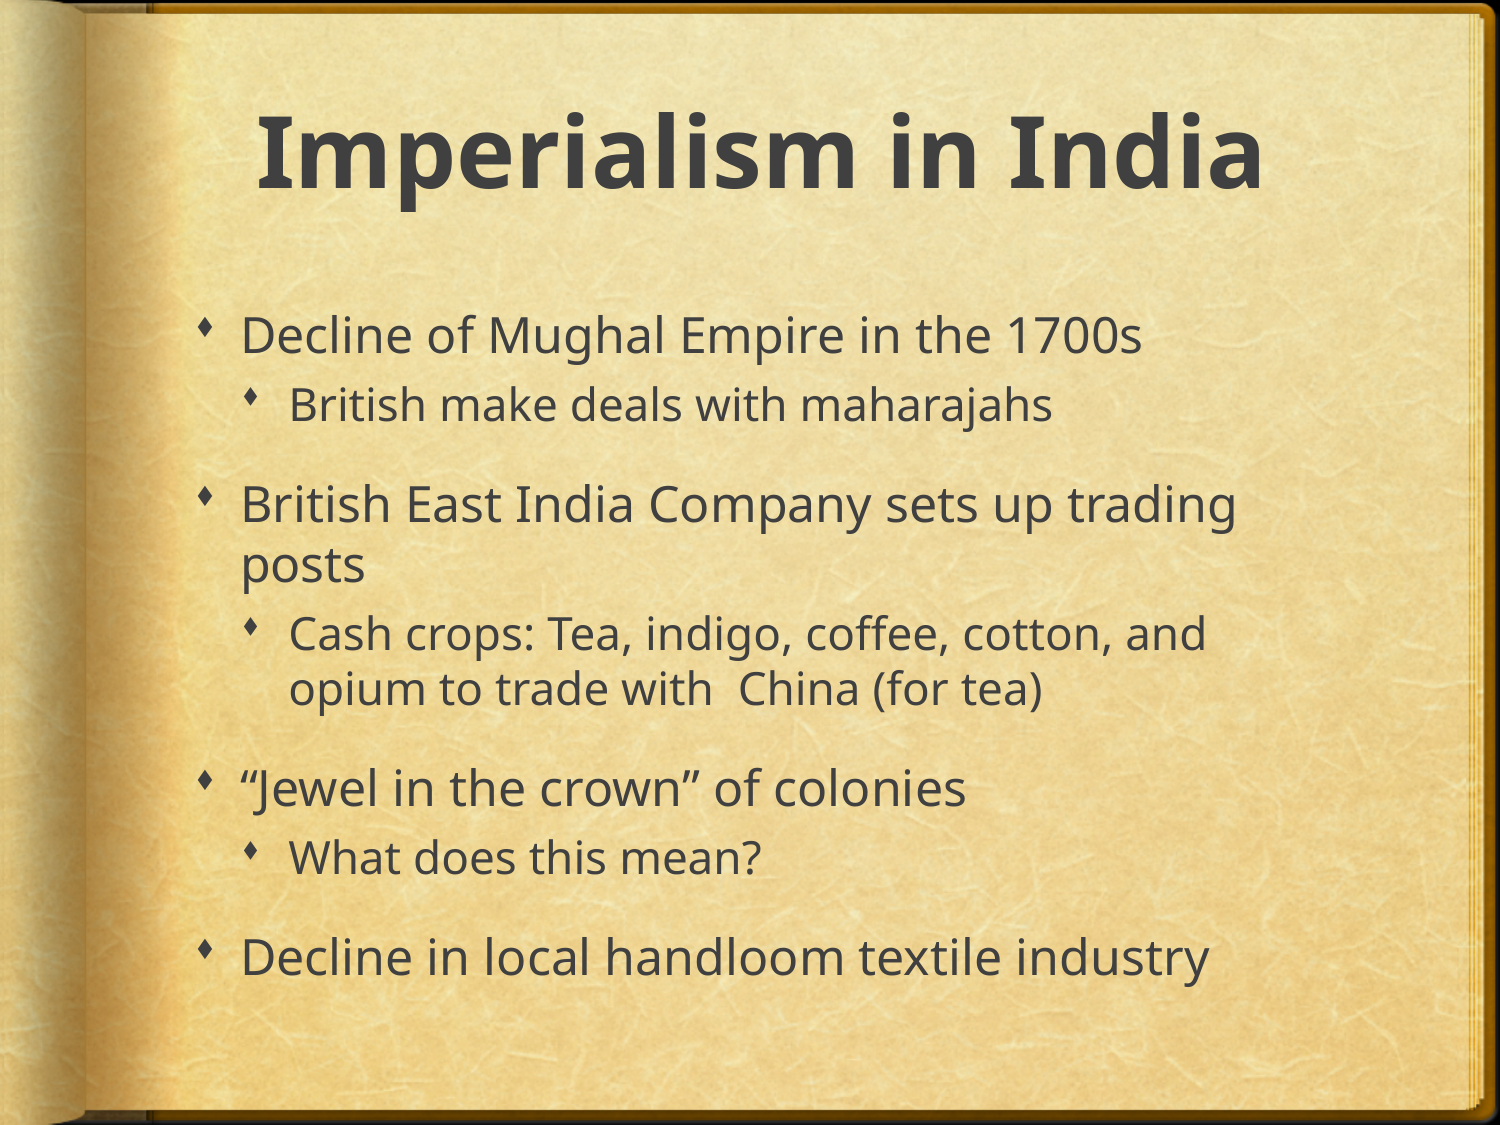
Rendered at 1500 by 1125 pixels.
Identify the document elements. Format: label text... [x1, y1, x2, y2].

list Decline of Mughal Empire in the 1700s British make deals with maharajahs British East India Company sets up trading posts Cash crops: Tea, indigo, coffee, cotton, and opium to trade with China (for tea) “Jewel in the crown” of colonies What does this mean? Decline in local handloom textile industry [178, 295, 1372, 1005]
title Imperialism in India [178, 45, 1372, 265]
picture [0, 0, 1500, 1125]
